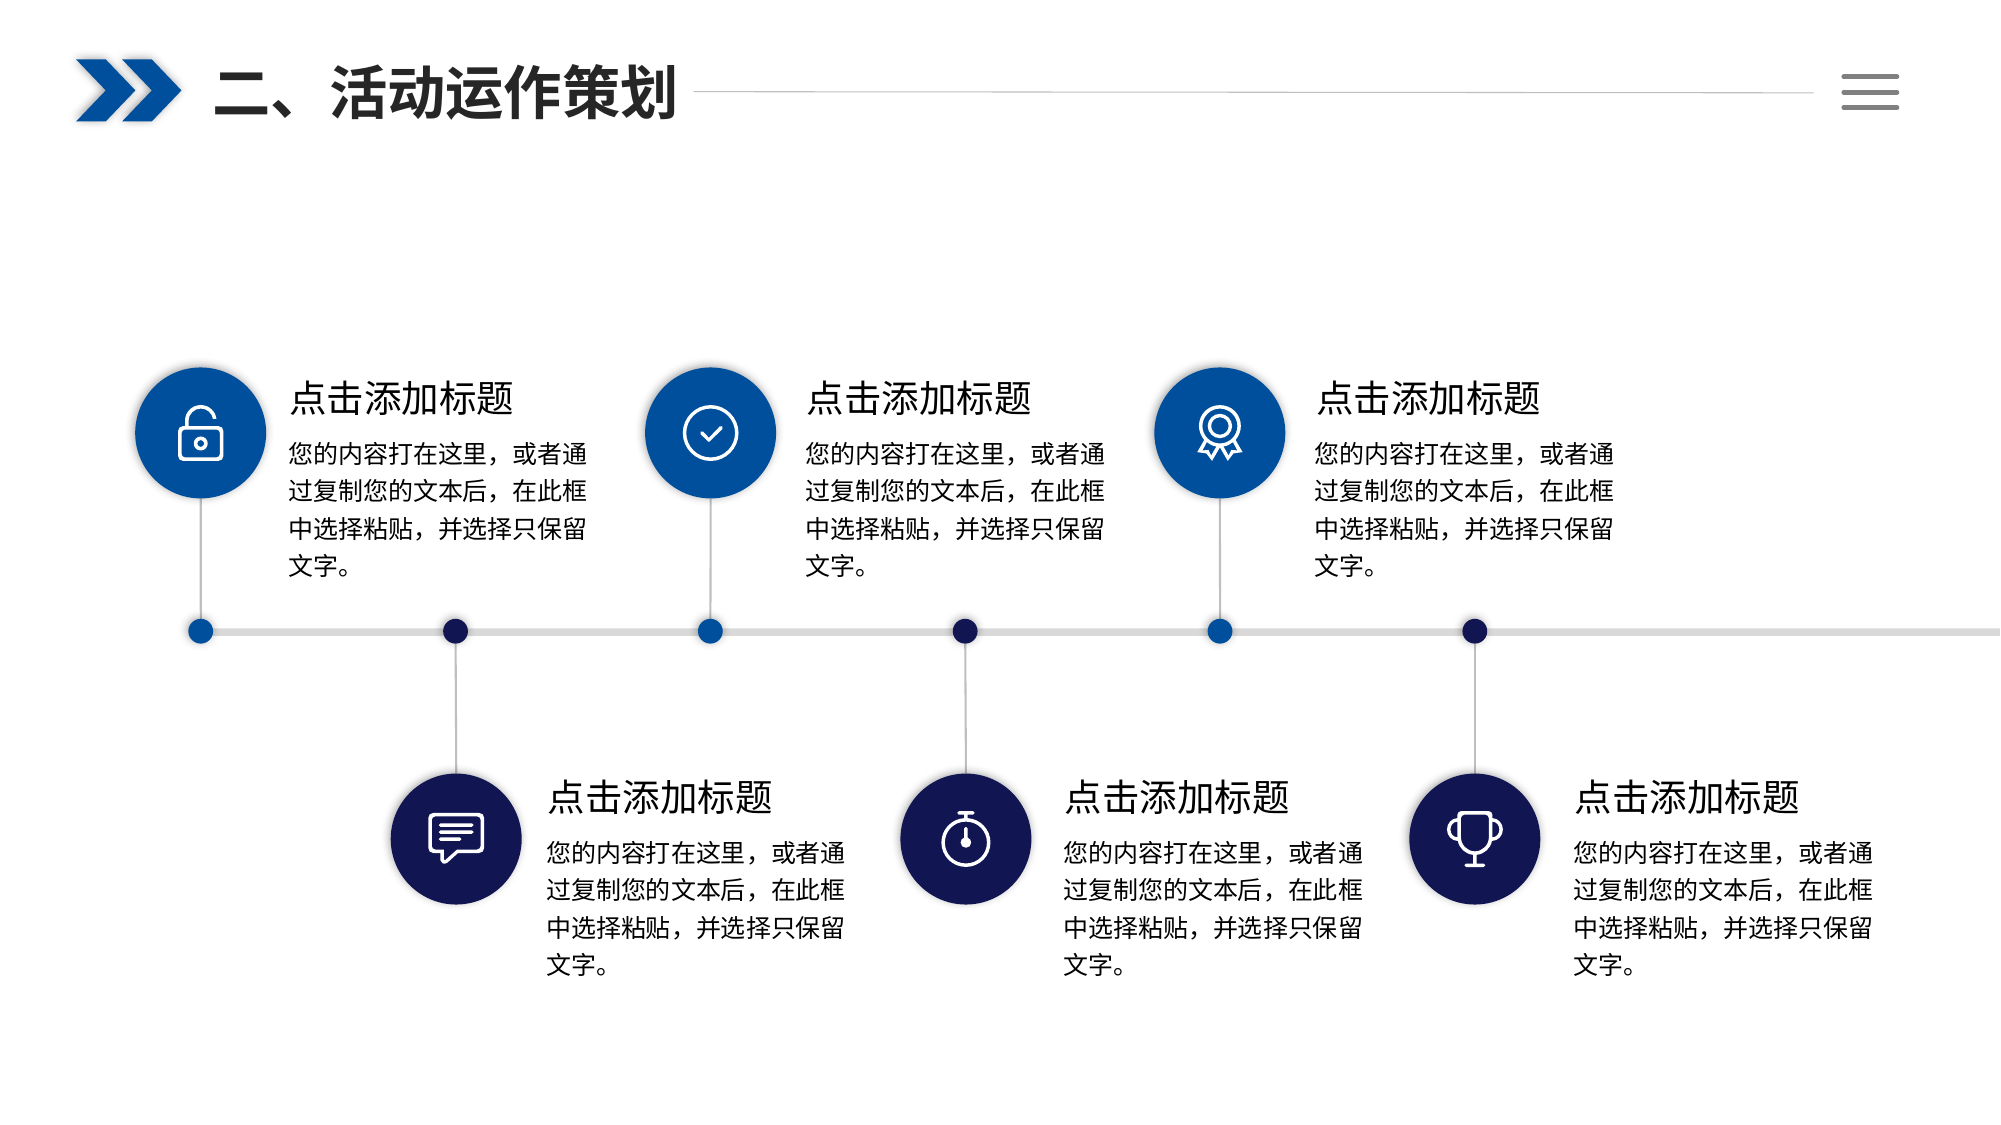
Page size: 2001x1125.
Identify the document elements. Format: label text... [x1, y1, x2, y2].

text_box 点击添加标题 [792, 367, 1047, 423]
text_box [696, 617, 724, 645]
text_box 您的内容打在这里，或者通过复制您的文本后，在此框中选择粘贴，并选择只保留文字。 [1048, 822, 1385, 988]
text_box [728, 627, 946, 637]
text_box [983, 627, 1201, 637]
text_box [119, 58, 183, 123]
text_box [473, 627, 691, 637]
text_box 您的内容打在这里，或者通过复制您的文本后，在此框中选择粘贴，并选择只保留文字。 [531, 822, 868, 988]
text_box [681, 404, 740, 463]
text_box 点击添加标题 [1559, 766, 1815, 822]
text_box [1445, 810, 1504, 869]
text_box [73, 58, 137, 123]
text_box [389, 772, 523, 906]
text_box [134, 366, 268, 500]
text_box [177, 404, 225, 463]
text_box [1239, 627, 1455, 637]
text_box [1206, 617, 1234, 645]
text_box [1843, 76, 1897, 108]
text_box [899, 772, 1033, 906]
text_box 您的内容打在这里，或者通过复制您的文本后，在此框中选择粘贴，并选择只保留文字。 [1558, 822, 1895, 988]
text_box [442, 617, 469, 645]
text_box 您的内容打在这里，或者通过复制您的文本后，在此框中选择粘贴，并选择只保留文字。 [790, 423, 1128, 588]
text_box 点击添加标题 [1301, 367, 1557, 423]
text_box [644, 366, 778, 500]
text_box 点击添加标题 [1049, 766, 1305, 822]
text_box [1195, 404, 1245, 463]
text_box [1461, 617, 1489, 645]
text_box [1494, 627, 2000, 637]
text_box [427, 811, 486, 865]
text_box 二、活动运作策划 [198, 49, 694, 134]
text_box [1408, 772, 1542, 906]
text_box [187, 617, 215, 645]
text_box 点击添加标题 [274, 367, 530, 423]
text_box 您的内容打在这里，或者通过复制您的文本后，在此框中选择粘贴，并选择只保留文字。 [1300, 423, 1637, 588]
text_box [940, 810, 992, 868]
text_box 您的内容打在这里，或者通过复制您的文本后，在此框中选择粘贴，并选择只保留文字。 [273, 423, 610, 588]
text_box [218, 627, 436, 637]
text_box [1153, 366, 1287, 500]
text_box 点击添加标题 [532, 766, 788, 822]
text_box [951, 617, 979, 645]
